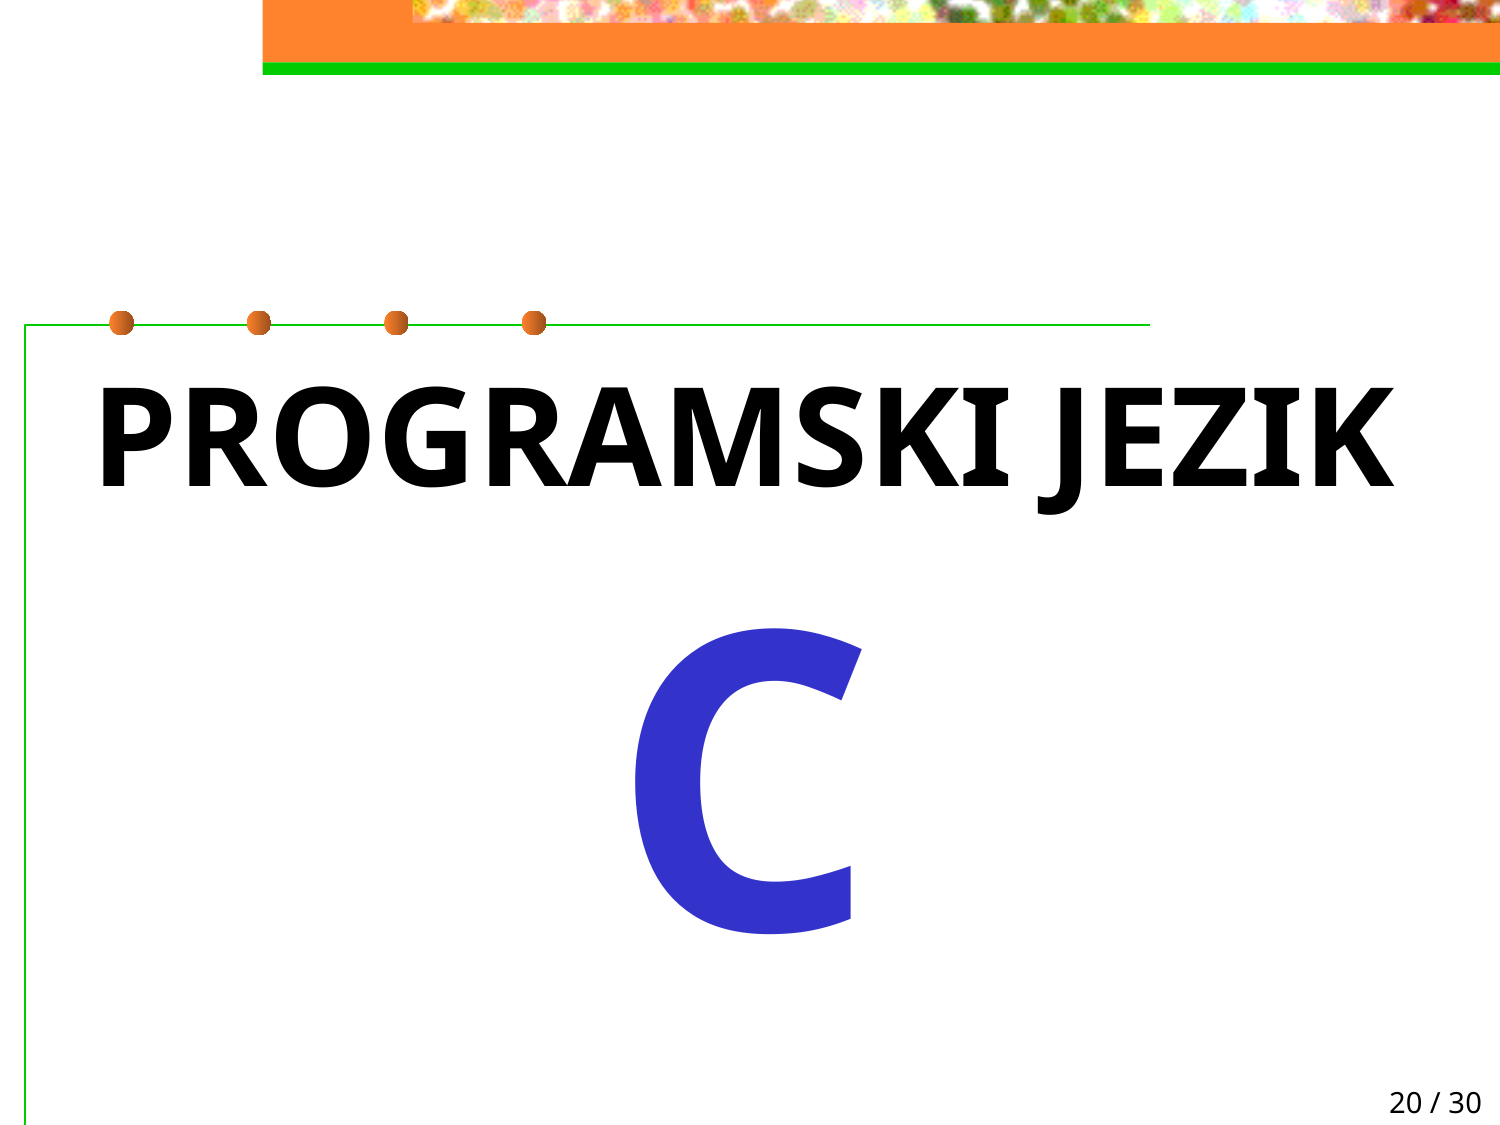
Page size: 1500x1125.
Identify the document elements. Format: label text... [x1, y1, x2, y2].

picture [412, 0, 1500, 23]
title PROGRAMSKI JEZIK C [24, 487, 1463, 875]
text_box 20 / 30 [1364, 1079, 1498, 1125]
